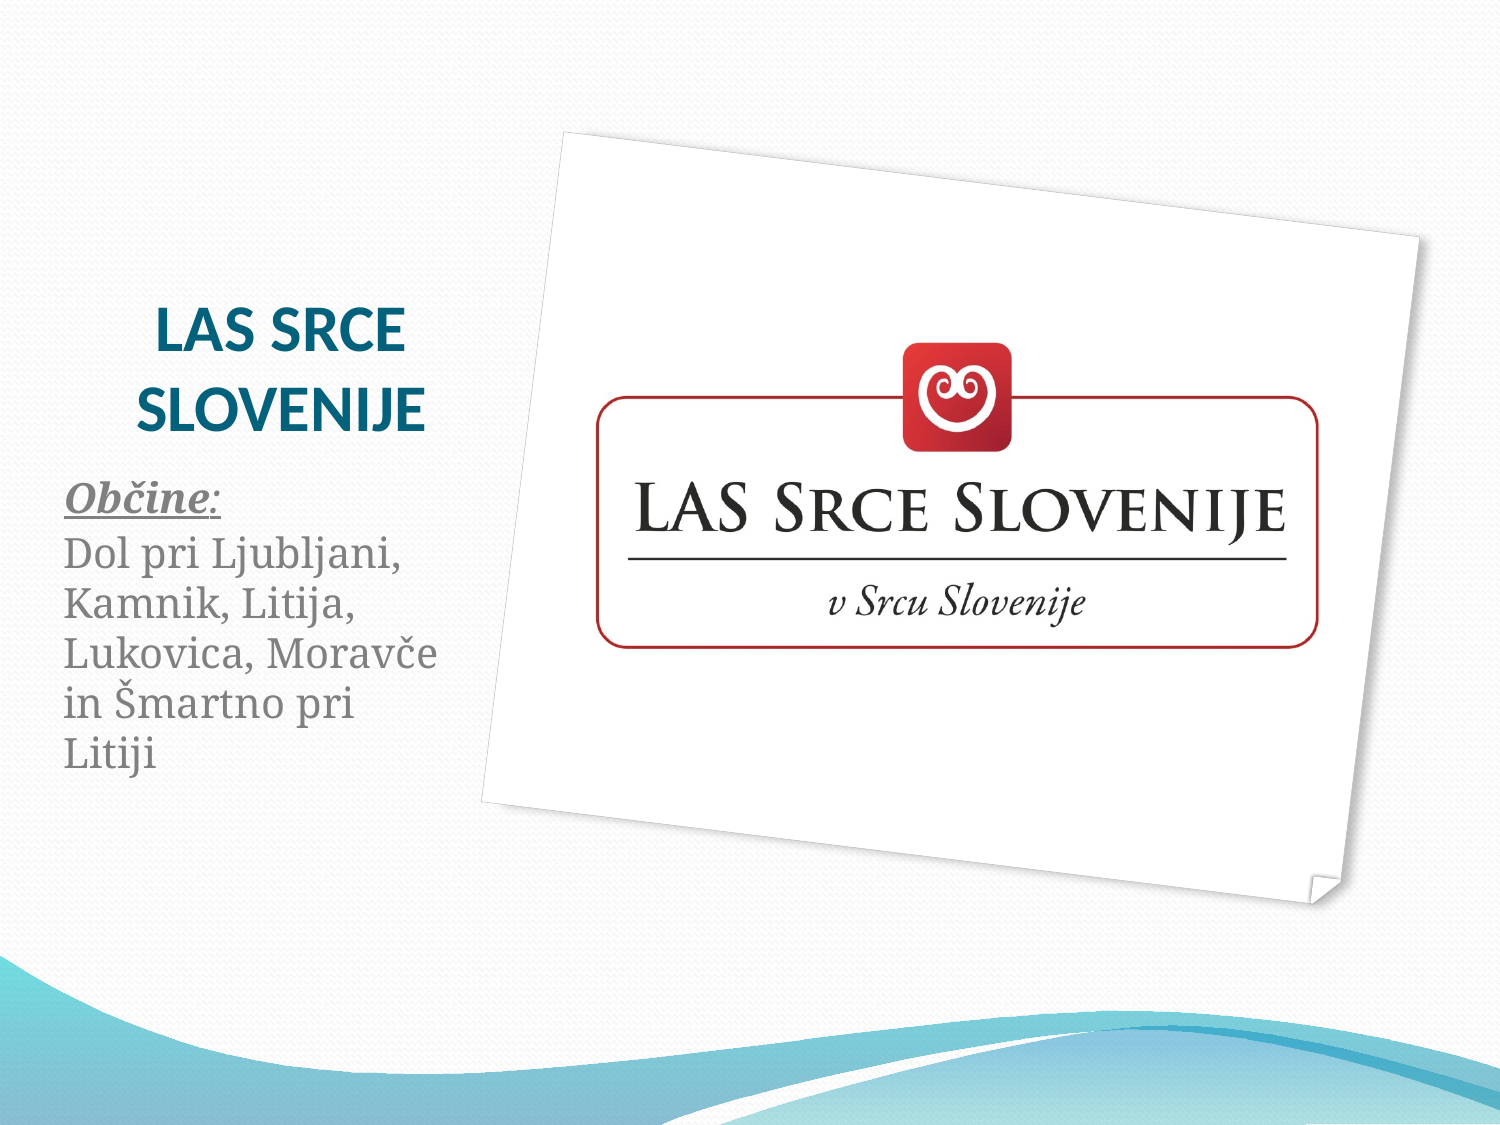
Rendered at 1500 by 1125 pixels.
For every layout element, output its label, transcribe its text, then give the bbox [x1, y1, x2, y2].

list Občine: Dol pri Ljubljani, Kamnik, Litija, Lukovica, Moravče in Šmartno pri Litiji [53, 464, 463, 822]
picture [560, 302, 1353, 691]
title LAS SRCE SLOVENIJE [99, 193, 463, 453]
